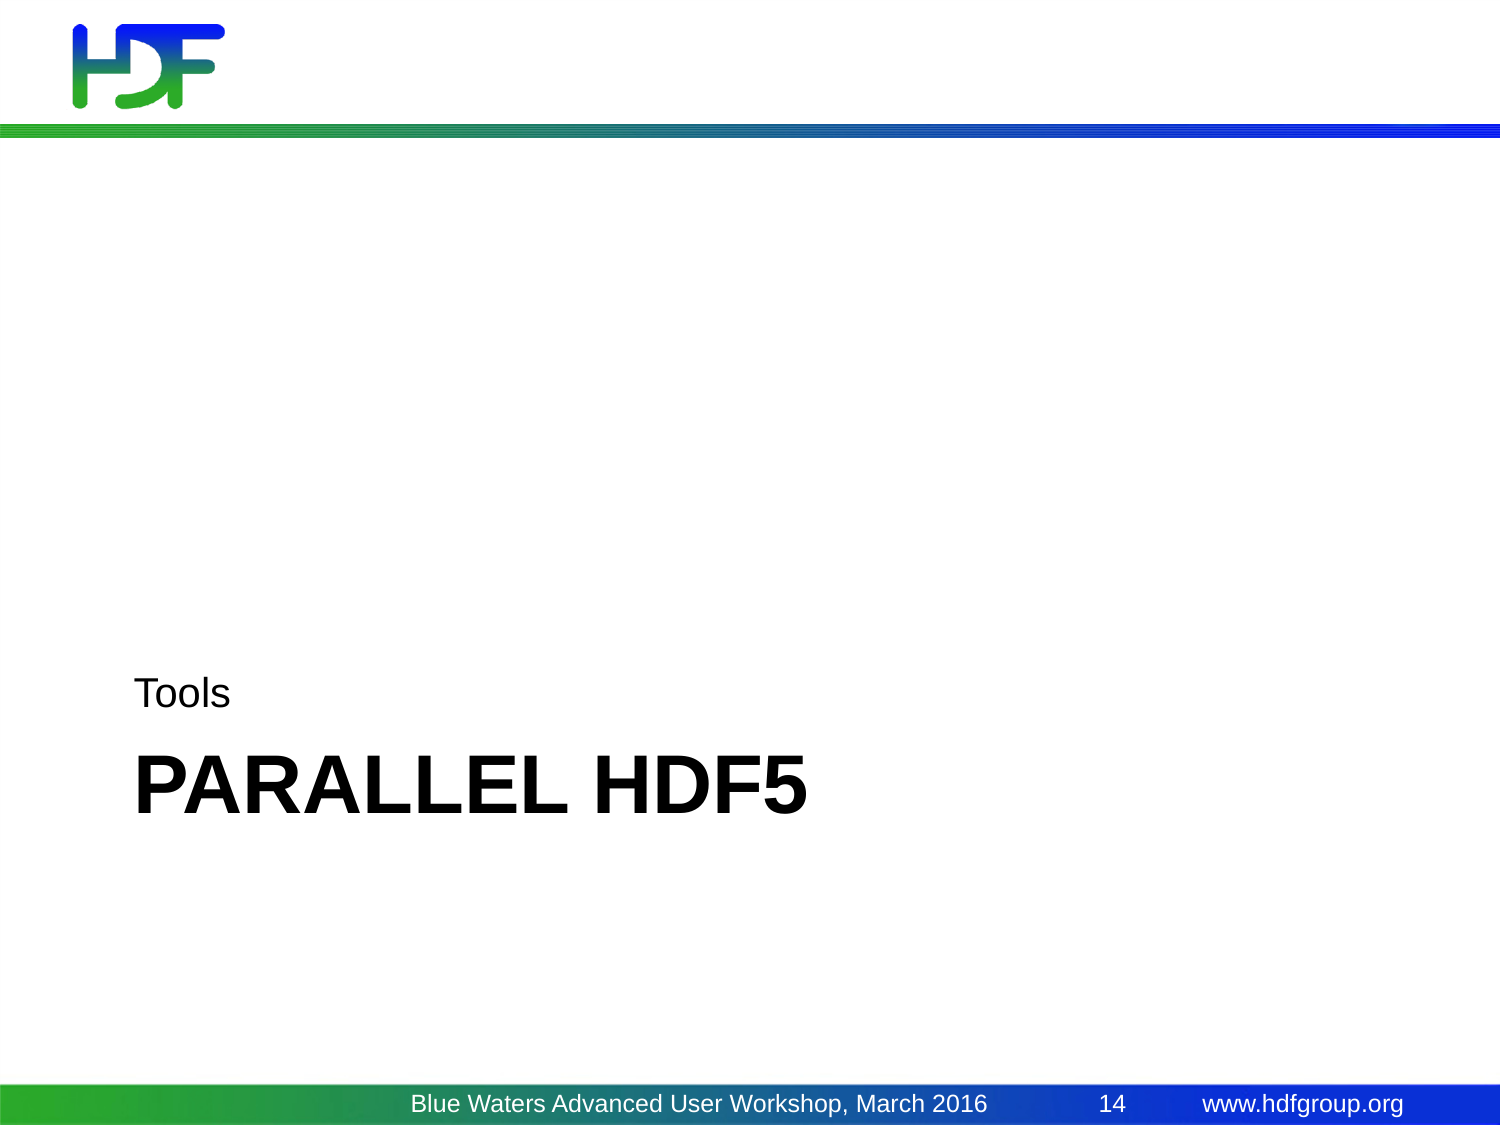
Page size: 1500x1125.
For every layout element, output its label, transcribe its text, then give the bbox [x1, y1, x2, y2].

list Tools [118, 476, 1394, 723]
picture [0, 0, 1500, 1125]
footer Blue Waters Advanced User Workshop, March 2016 [374, 1087, 1026, 1125]
slide_number 14 [1049, 1087, 1176, 1125]
title Parallel HDF5 [118, 723, 1394, 947]
